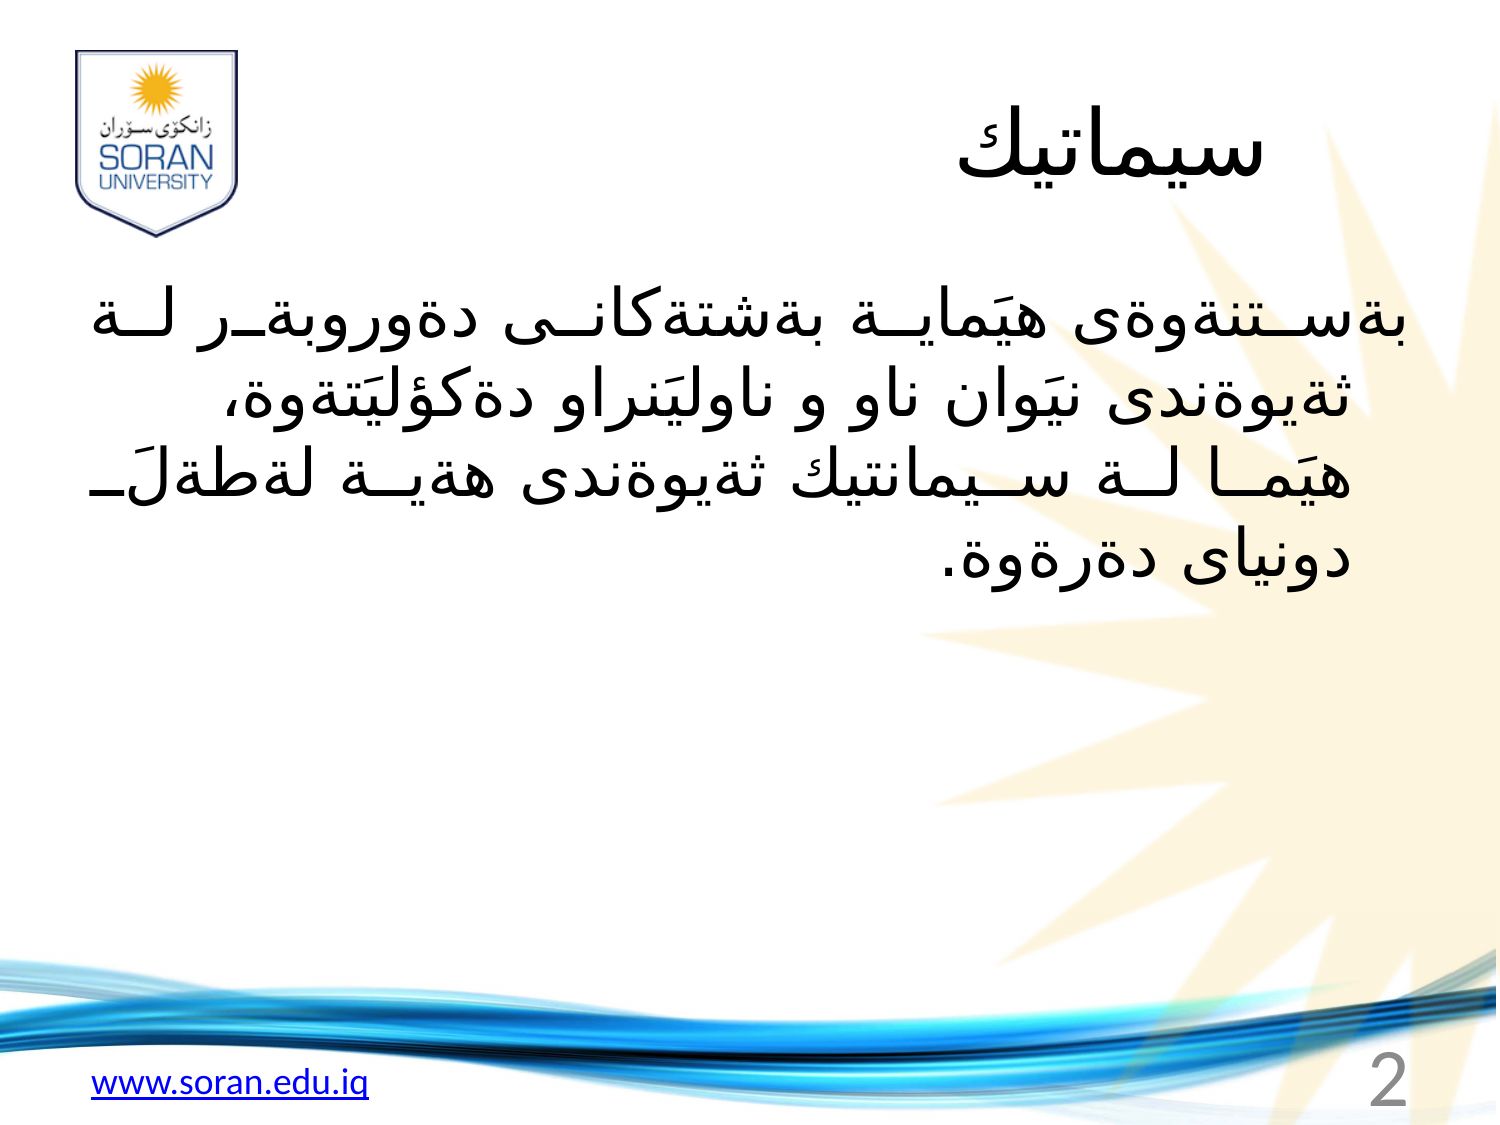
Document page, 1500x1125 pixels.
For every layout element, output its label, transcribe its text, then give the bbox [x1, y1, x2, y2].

list بةستنةوةى هيَماية بةشتةكانى دةوروبةر لة ثةيوةندى نيَوان ناو و ناوليَنراو دةكؤليَتةوة، هيَما لة سيمانتيك ثةيوةندى هةية لةطةلَ دونياى دةرةوة. [75, 262, 1425, 1005]
picture [75, 233, 238, 238]
title سيماتيك [75, 45, 1425, 233]
slide_number 2 [1074, 1042, 1425, 1103]
picture [0, 99, 1500, 1125]
